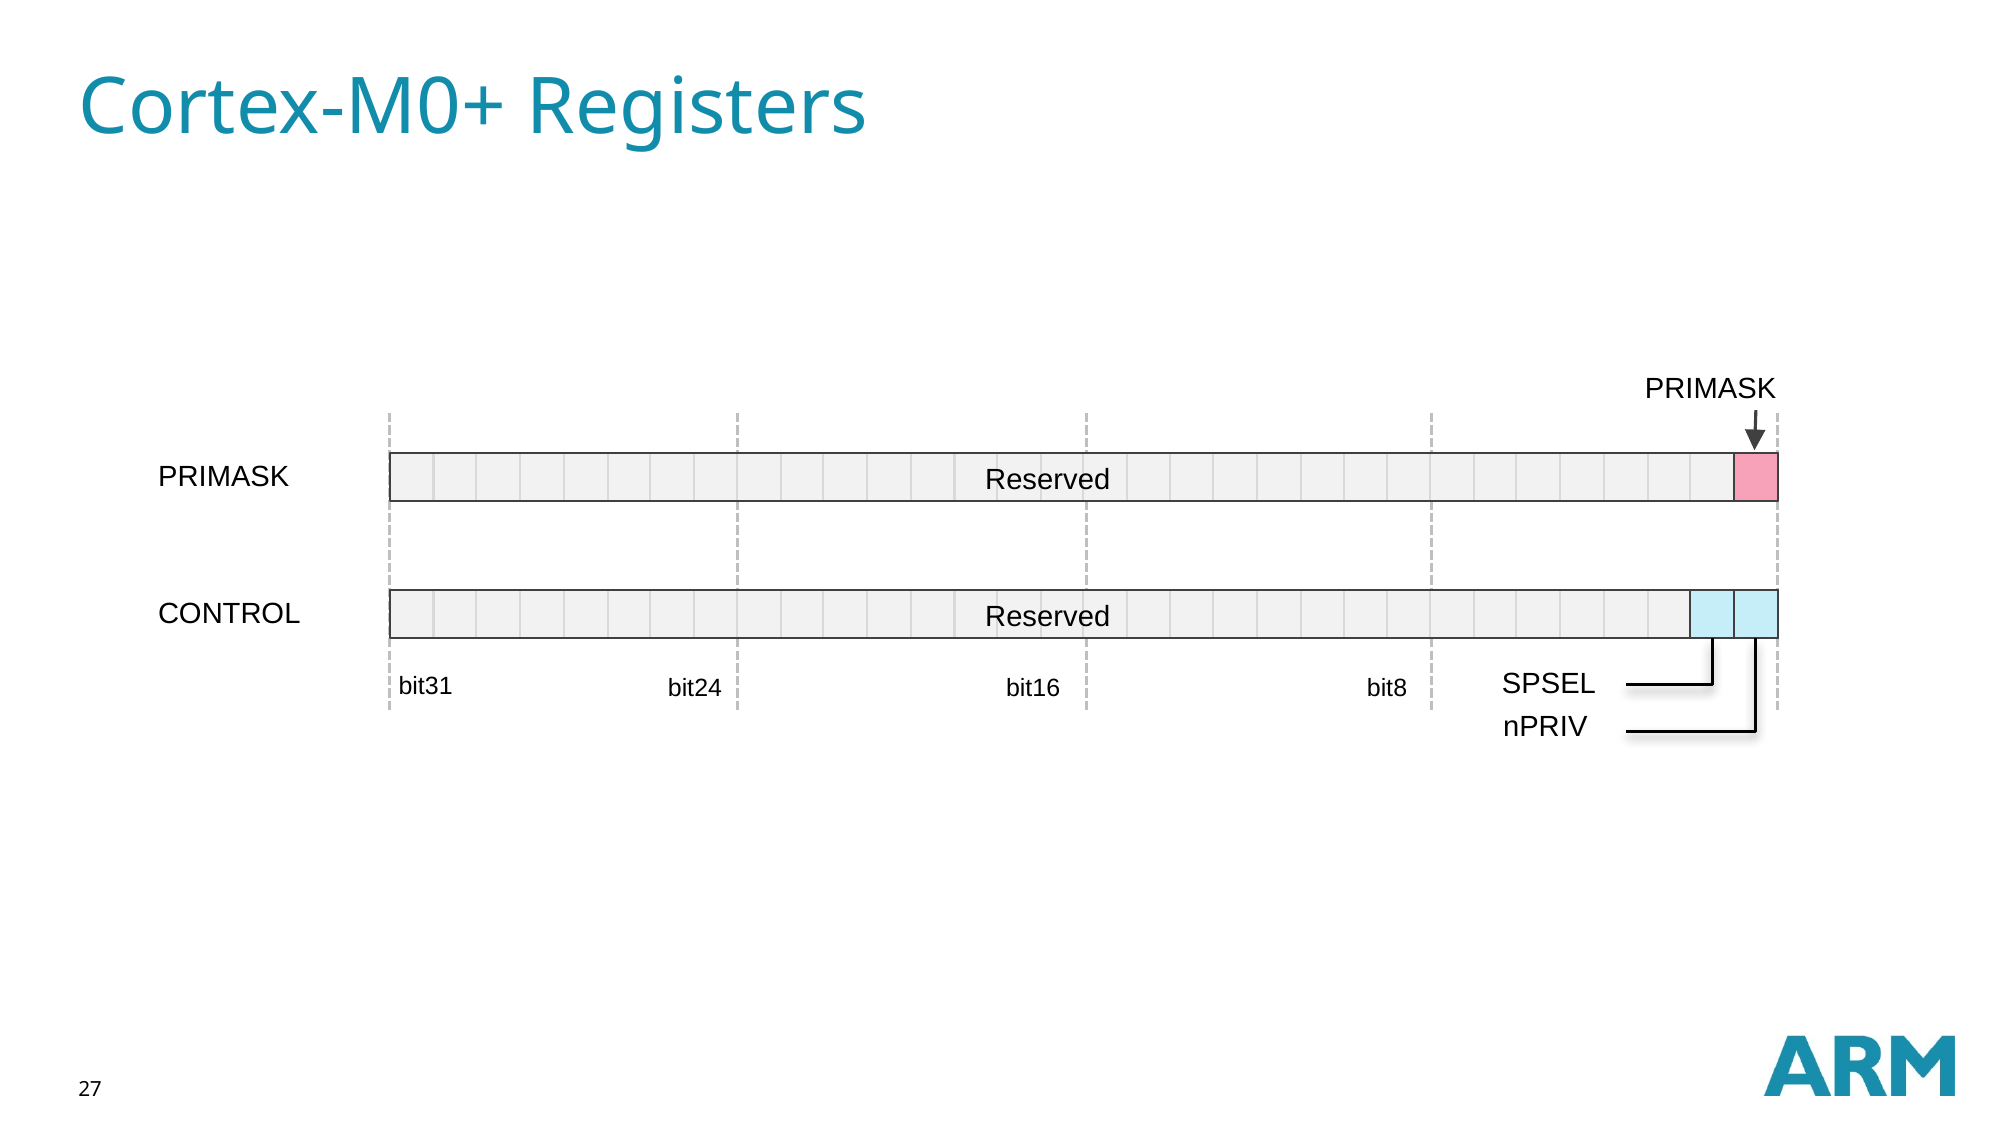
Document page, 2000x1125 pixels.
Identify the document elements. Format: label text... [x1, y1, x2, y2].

picture [1763, 1035, 1955, 1096]
title Cortex-M0+ Registers [78, 55, 1910, 150]
text_box PRIMASK [143, 450, 372, 500]
text_box PRIMASK [1630, 362, 1794, 412]
text_box CONTROL [143, 586, 382, 637]
text_box nPRIV [1488, 724, 1618, 750]
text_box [1644, 619, 1738, 750]
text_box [389, 412, 1778, 710]
